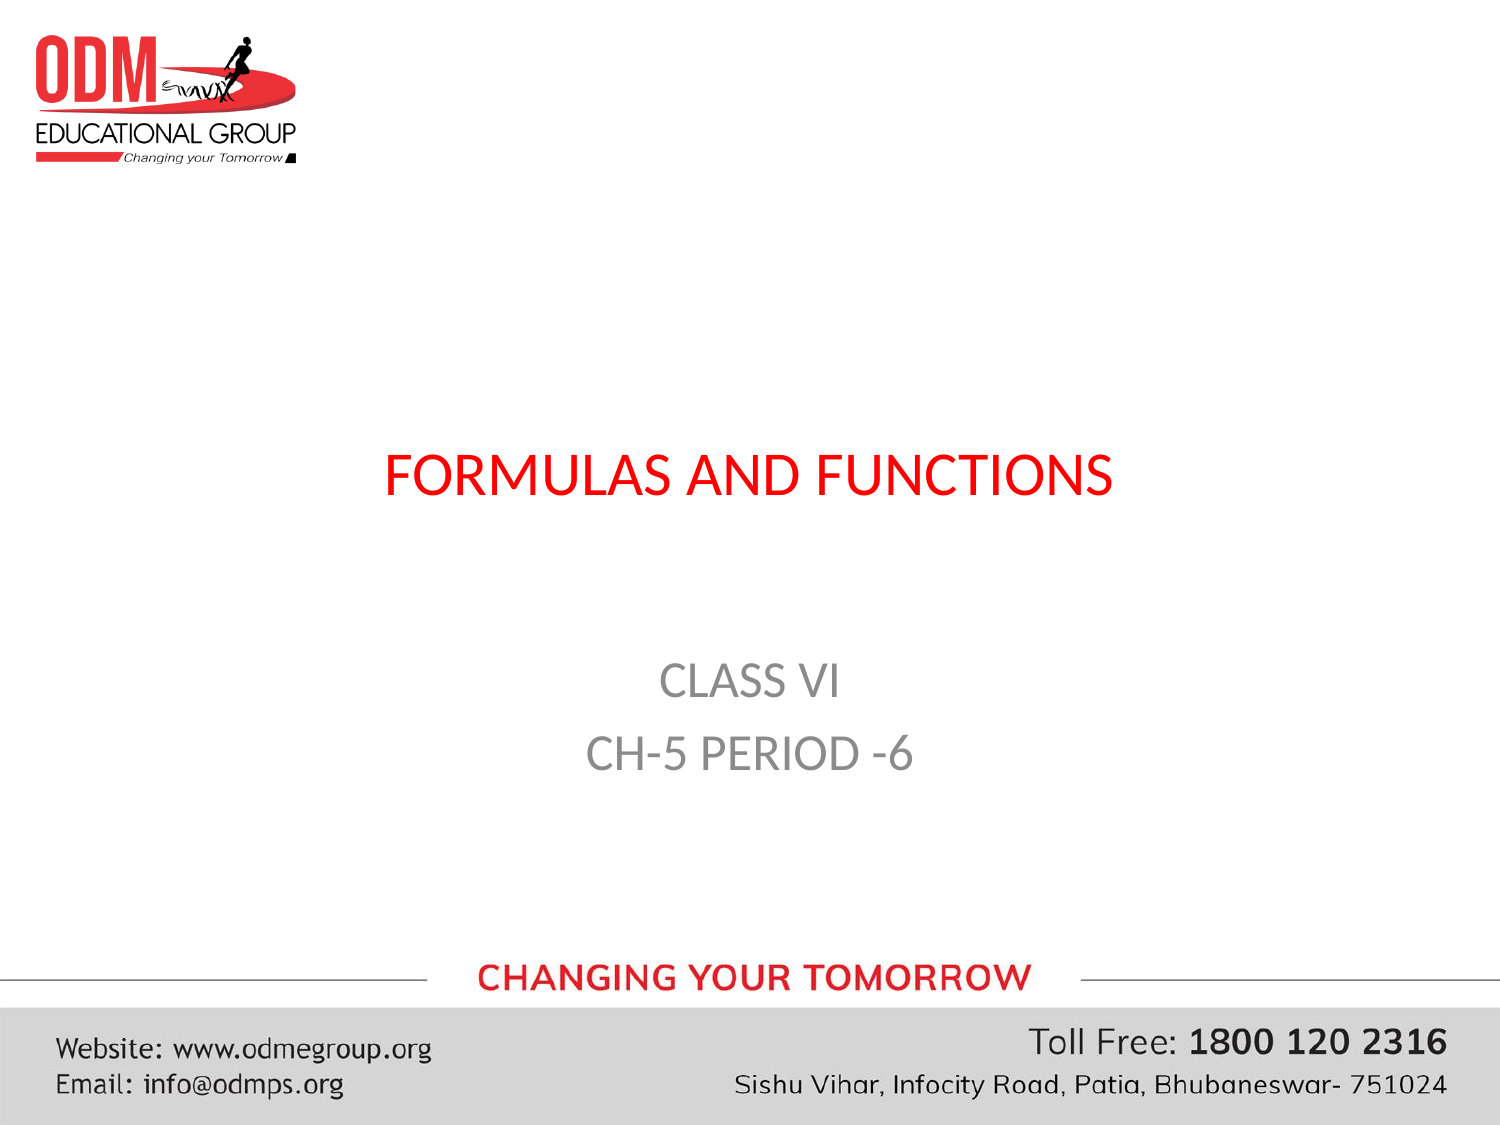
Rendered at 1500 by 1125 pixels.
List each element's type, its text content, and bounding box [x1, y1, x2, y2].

title FORMULAS AND FUNCTIONS [112, 349, 1388, 591]
subtitle CLASS VI CH-5 PERIOD -6 [225, 637, 1275, 925]
picture [36, 35, 296, 164]
picture [0, 900, 1500, 1125]
